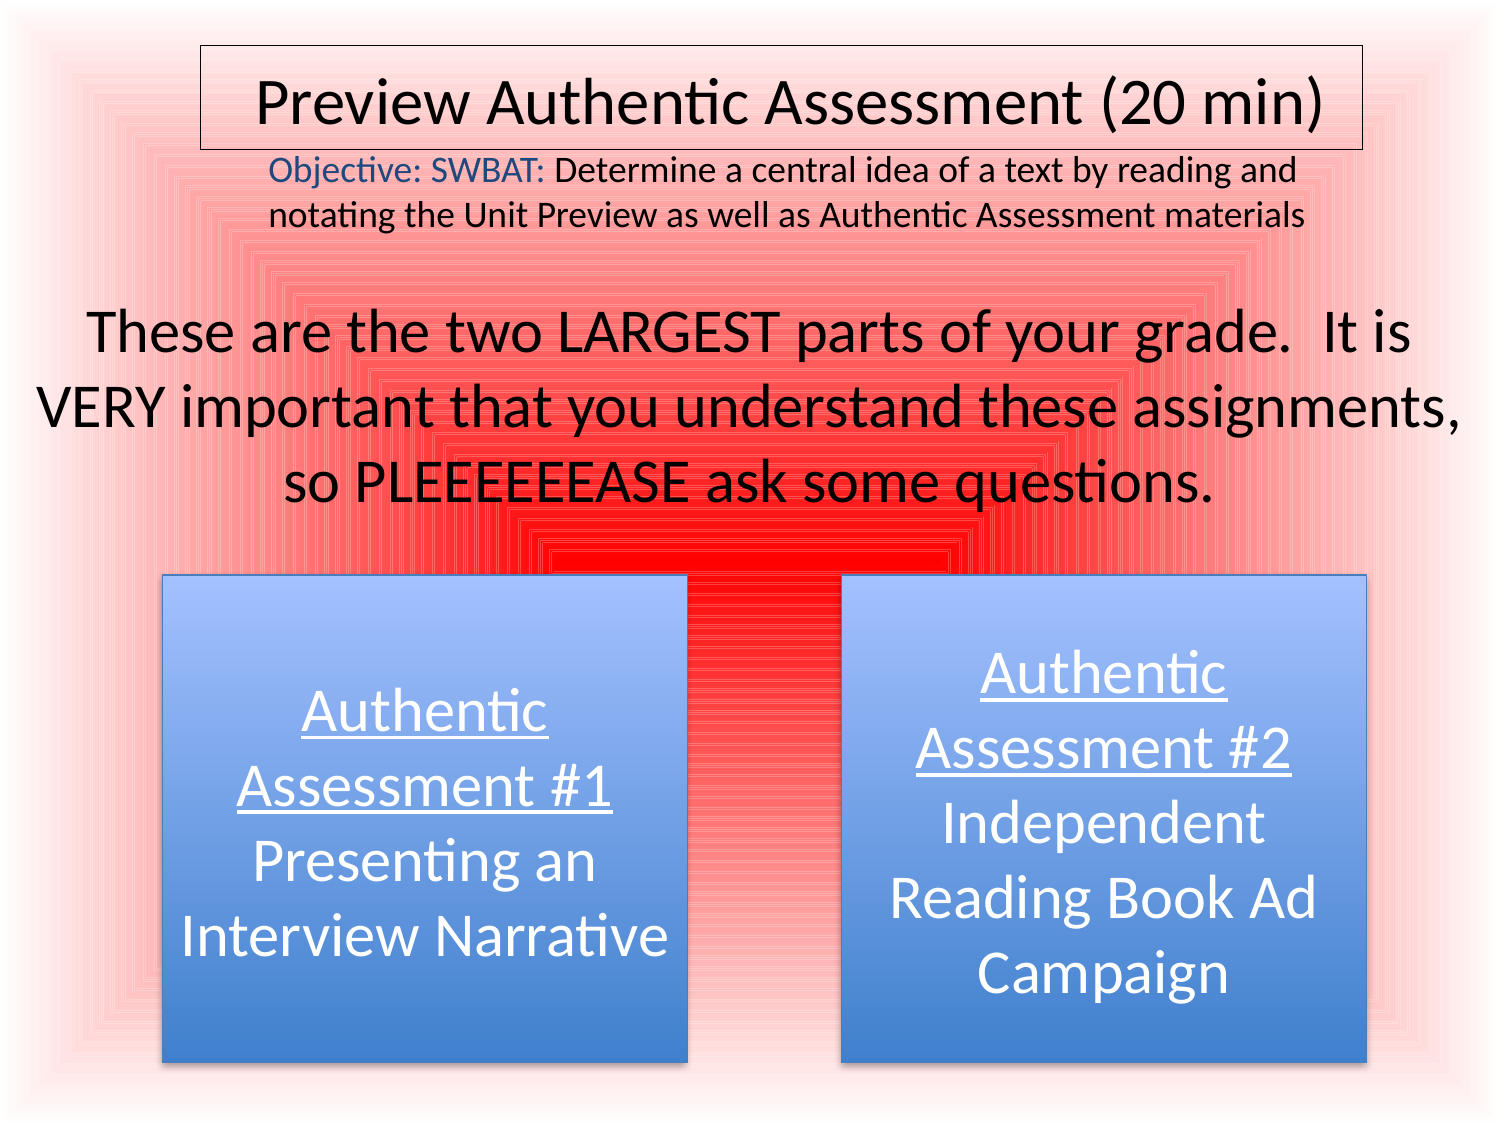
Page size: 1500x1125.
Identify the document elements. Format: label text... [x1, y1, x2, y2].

text_box Preview Authentic Assessment (20 min) [200, 45, 1363, 137]
text_box Authentic Assessment #1 Presenting an Interview Narrative [162, 574, 688, 1063]
text_box Authentic Assessment #2 Independent Reading Book Ad Campaign [841, 574, 1367, 1063]
text_box Objective: SWBAT: Determine a central idea of a text by reading and notating the Unit Preview as well as Authentic Assessment materials [75, 137, 1417, 243]
text_box These are the two LARGEST parts of your grade. It is VERY important that you understand these assignments, so PLEEEEEEASE ask some questions. [0, 282, 1500, 523]
